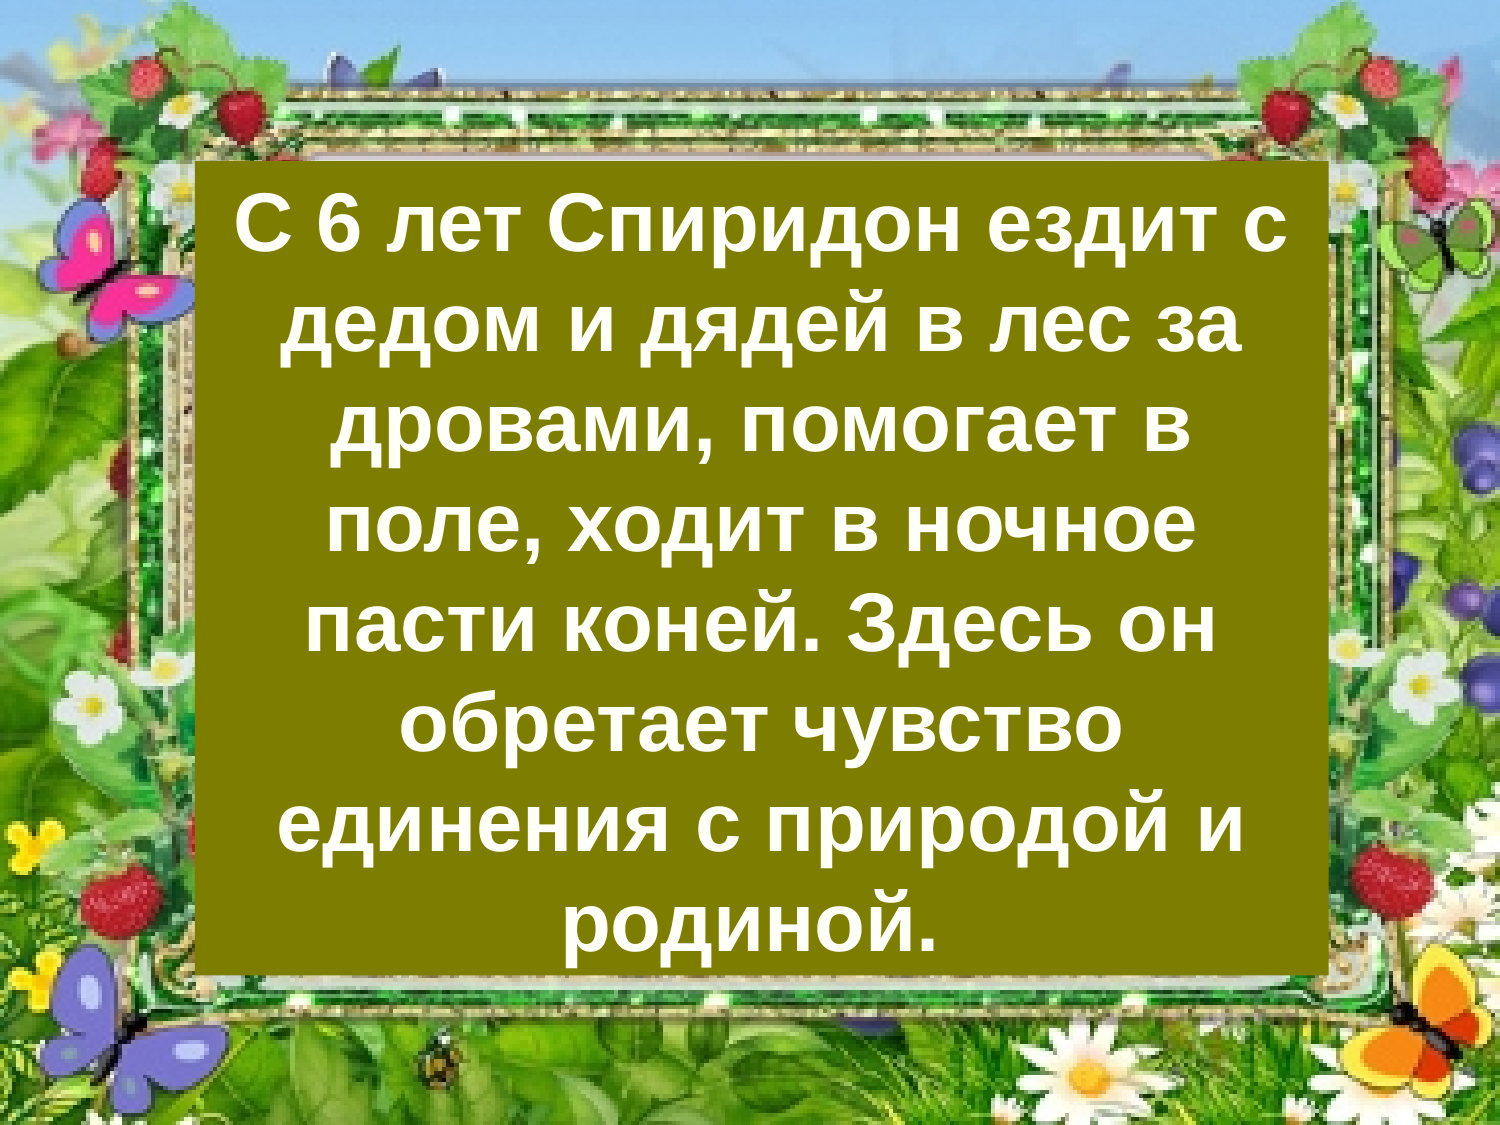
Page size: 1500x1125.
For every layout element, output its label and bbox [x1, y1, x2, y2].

list [0, 0, 1500, 1125]
